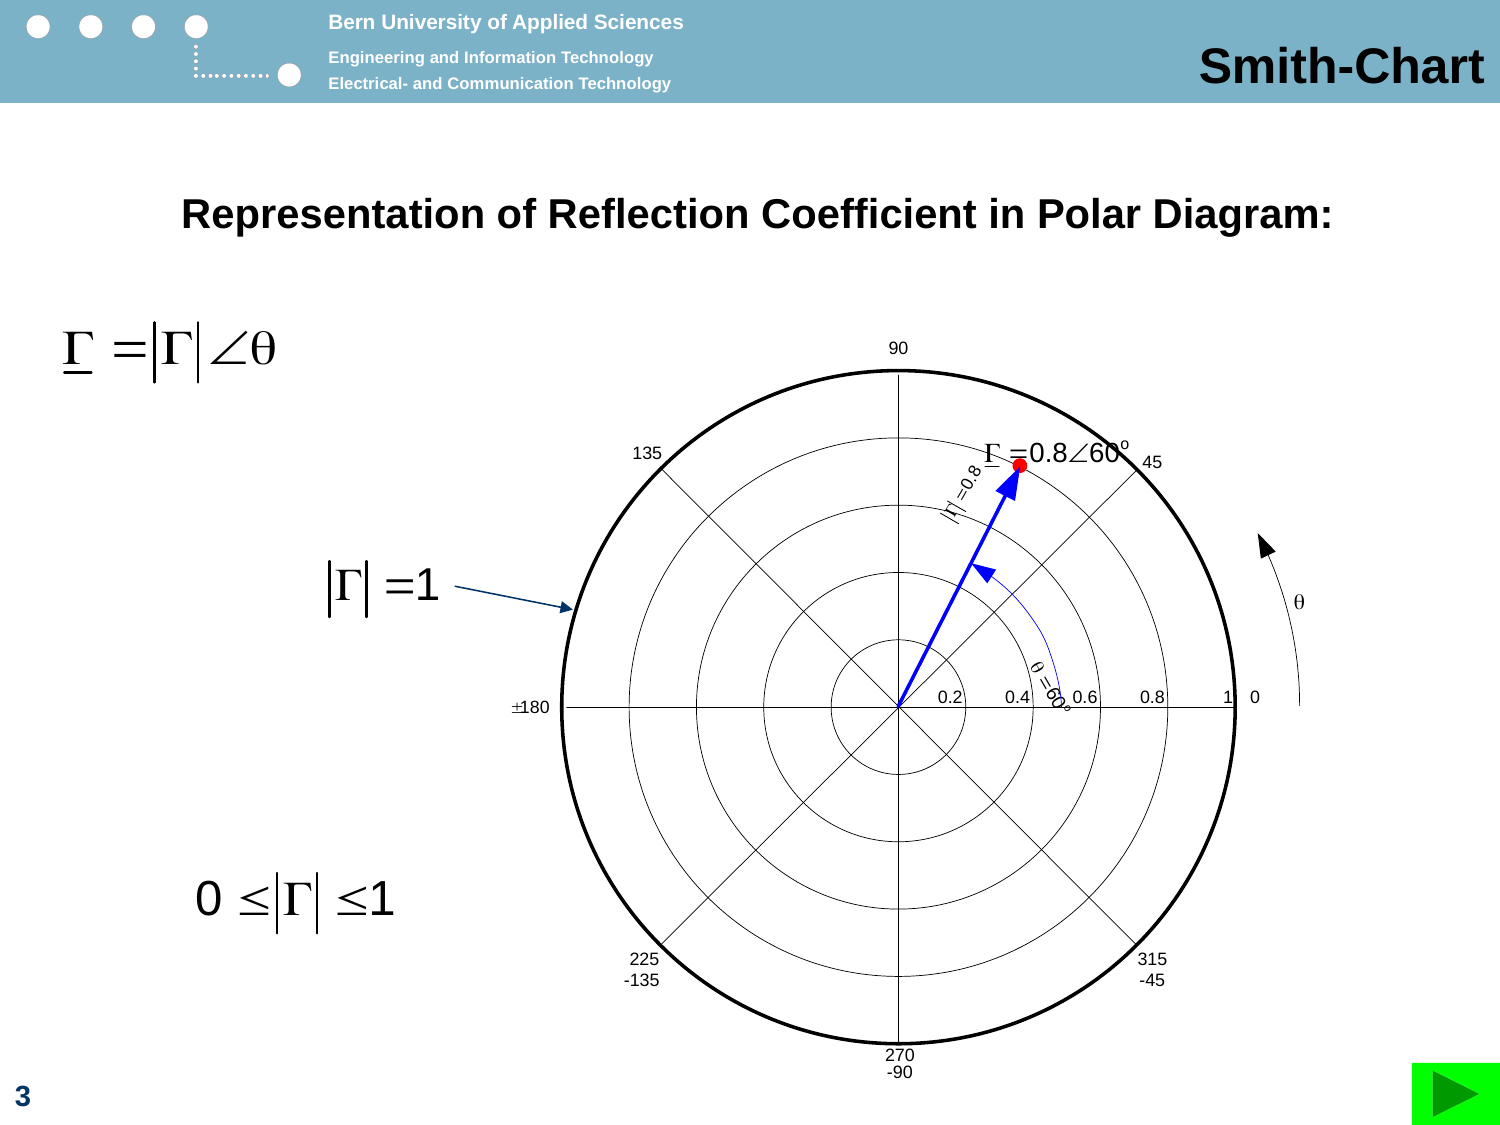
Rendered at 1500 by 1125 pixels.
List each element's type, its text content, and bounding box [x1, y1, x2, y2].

text_box [1411, 1062, 1500, 1125]
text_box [320, 550, 444, 628]
picture [0, 0, 1500, 103]
text_box Representation of Reflection Coefficient in Polar Diagram: [166, 185, 1349, 245]
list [53, 311, 288, 394]
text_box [189, 861, 399, 945]
title Smith-Chart [643, 0, 1500, 102]
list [501, 314, 1330, 1109]
